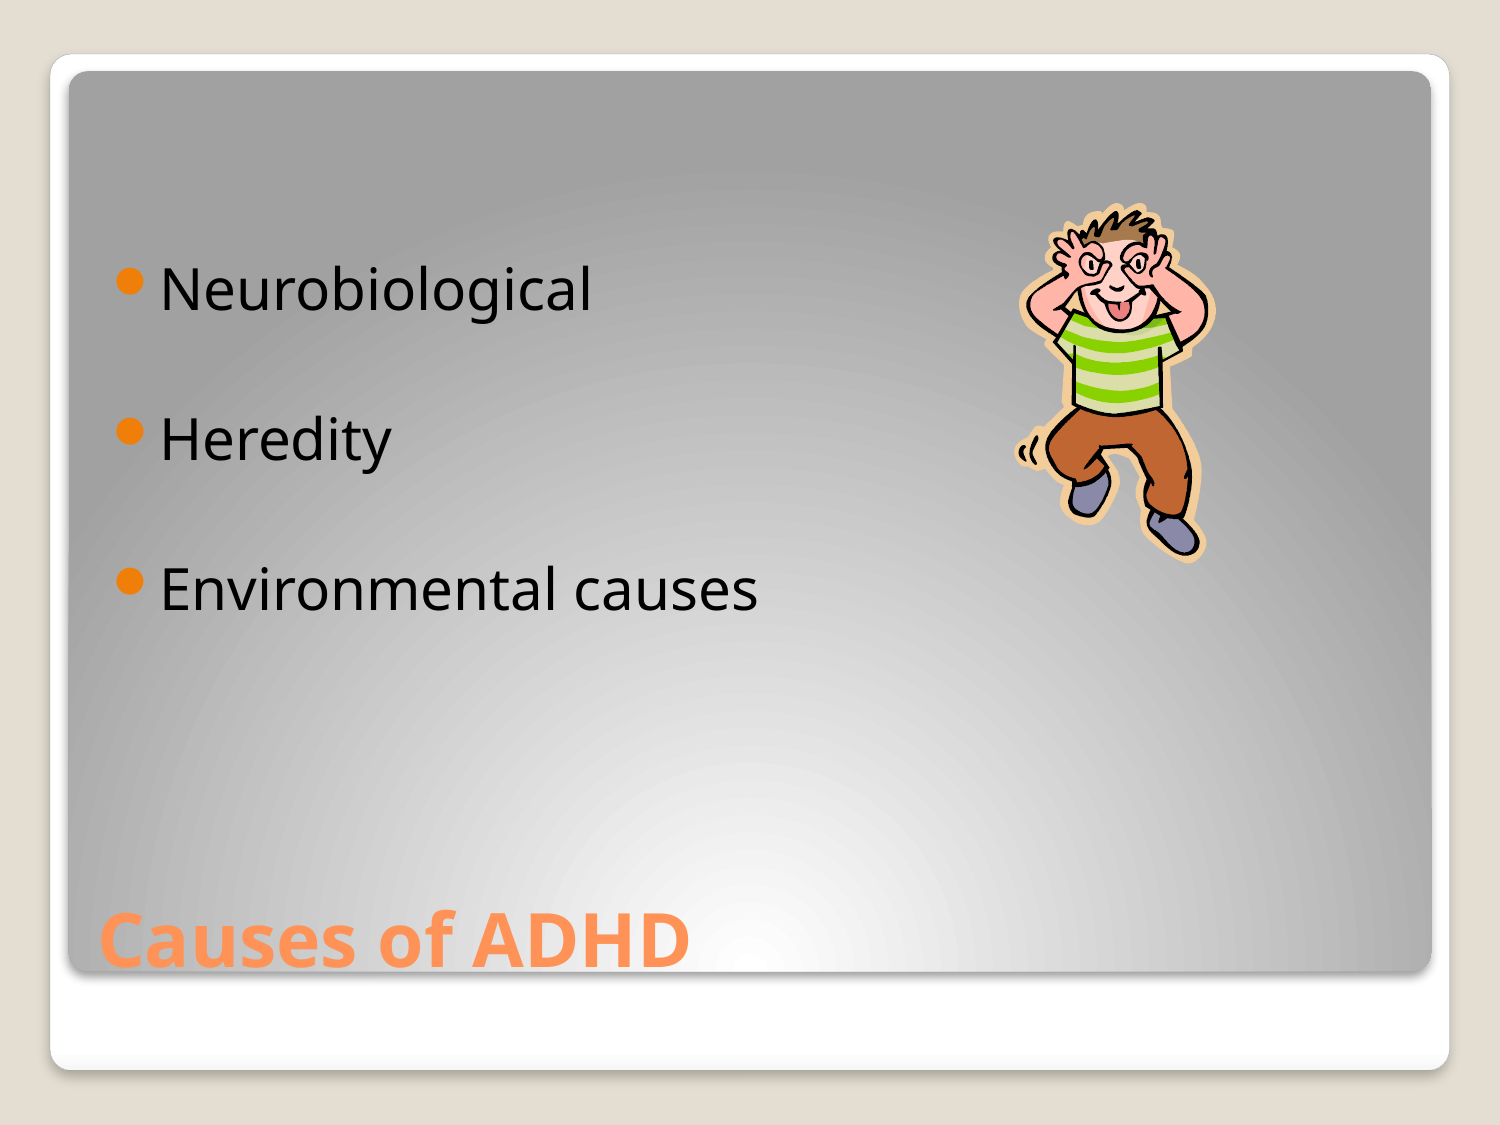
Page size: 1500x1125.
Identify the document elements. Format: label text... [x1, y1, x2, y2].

title Causes of ADHD [82, 817, 1425, 990]
list Neurobiological Heredity Environmental causes [82, 86, 1425, 774]
picture [1012, 199, 1222, 570]
